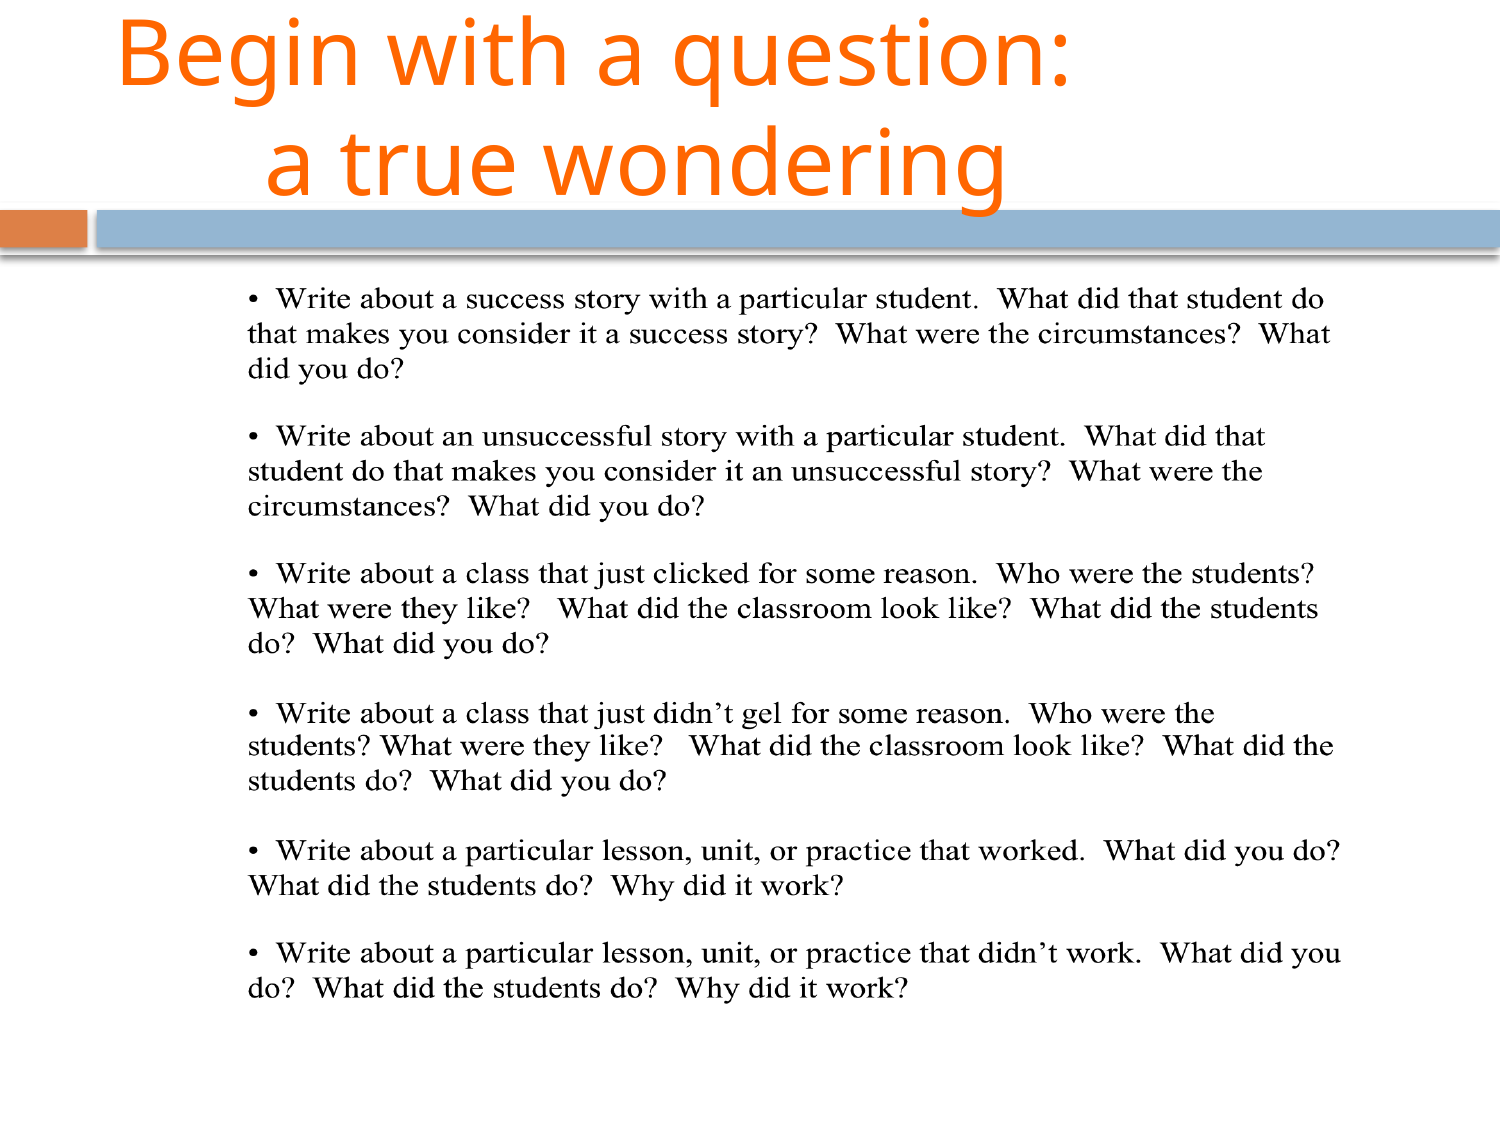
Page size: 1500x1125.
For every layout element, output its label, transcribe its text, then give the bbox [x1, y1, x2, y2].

title Begin with a question: a true wondering [99, 0, 1438, 209]
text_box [147, 283, 1347, 1042]
